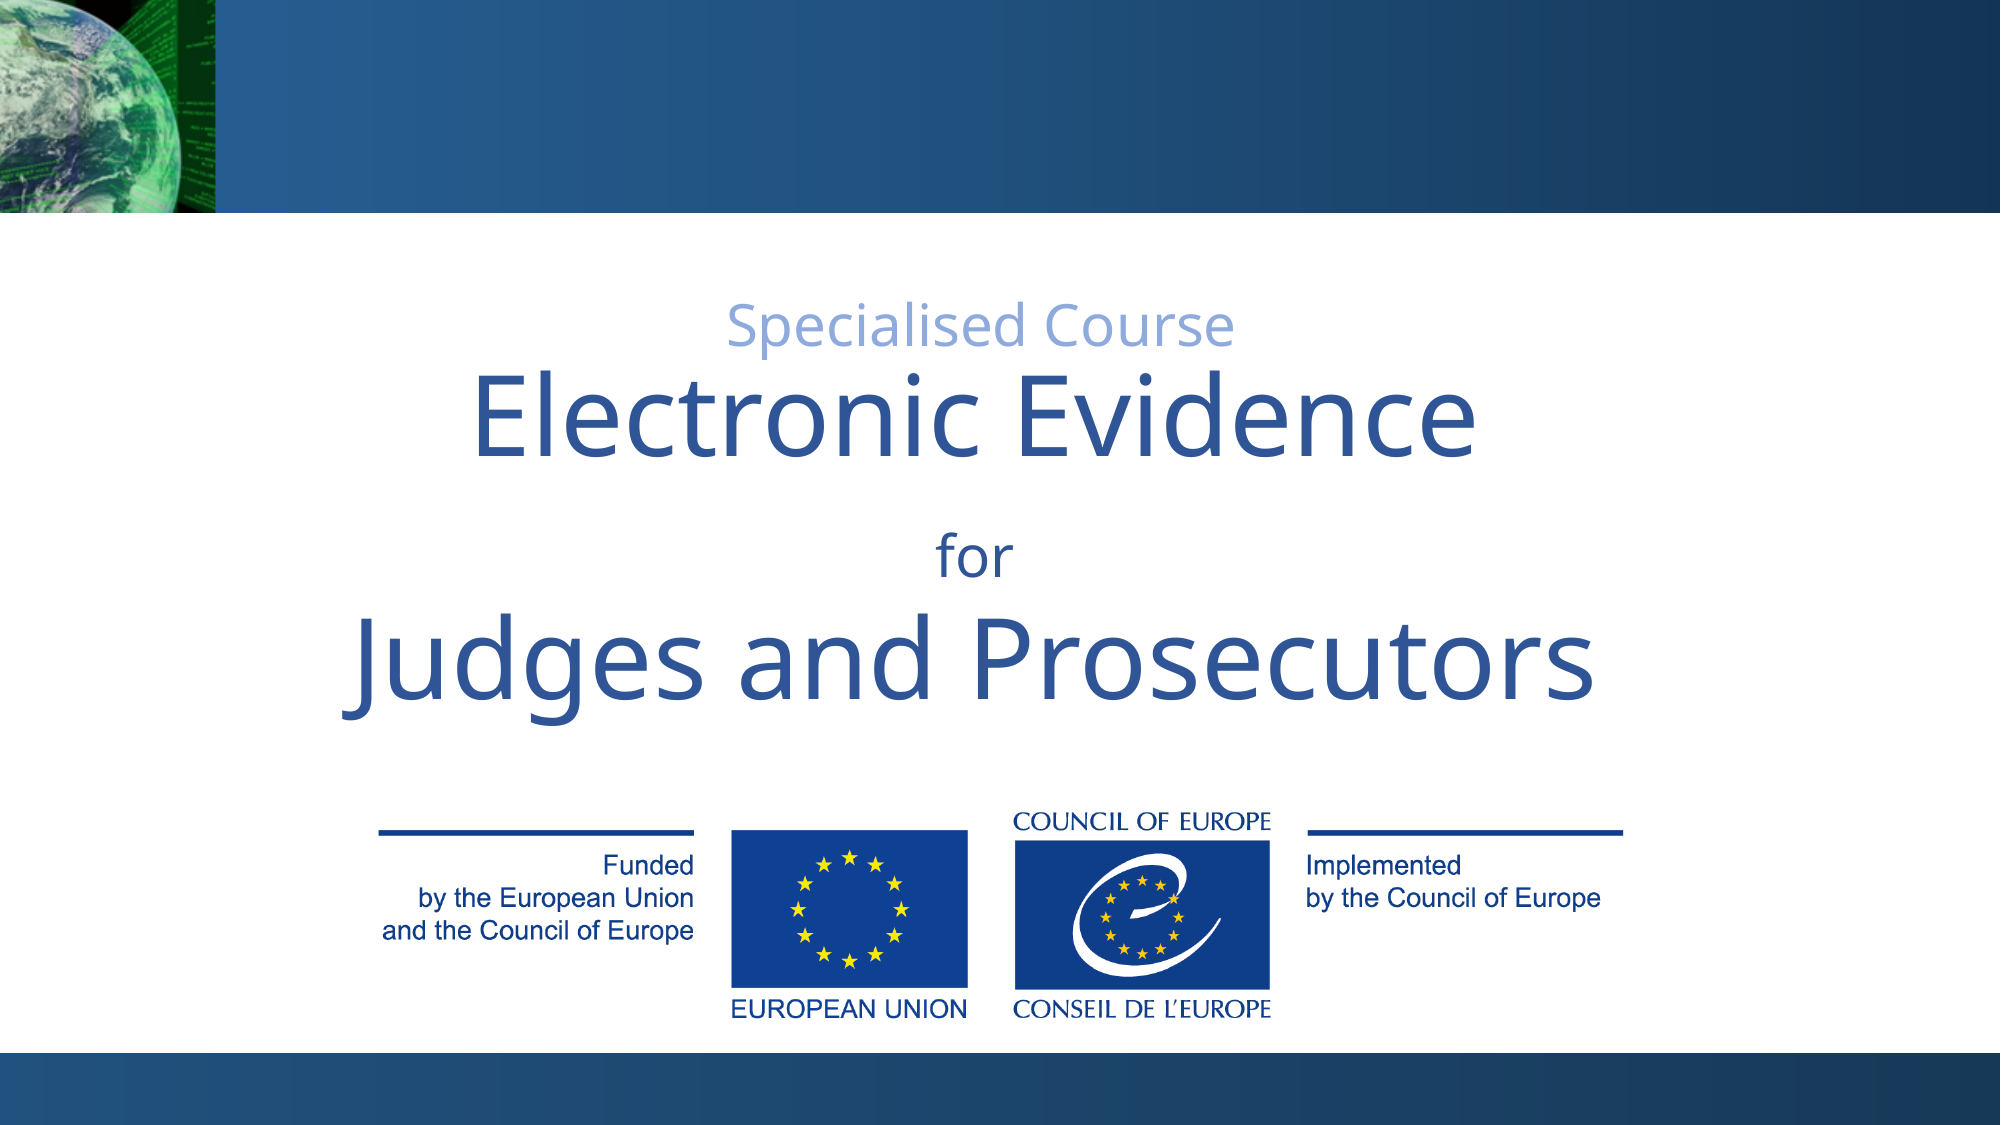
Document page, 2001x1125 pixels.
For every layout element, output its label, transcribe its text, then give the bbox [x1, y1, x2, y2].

picture [0, 0, 2000, 213]
picture [376, 810, 1624, 1020]
title Specialised Course Electronic Evidence for Judges and Prosecutors [239, 474, 1740, 731]
